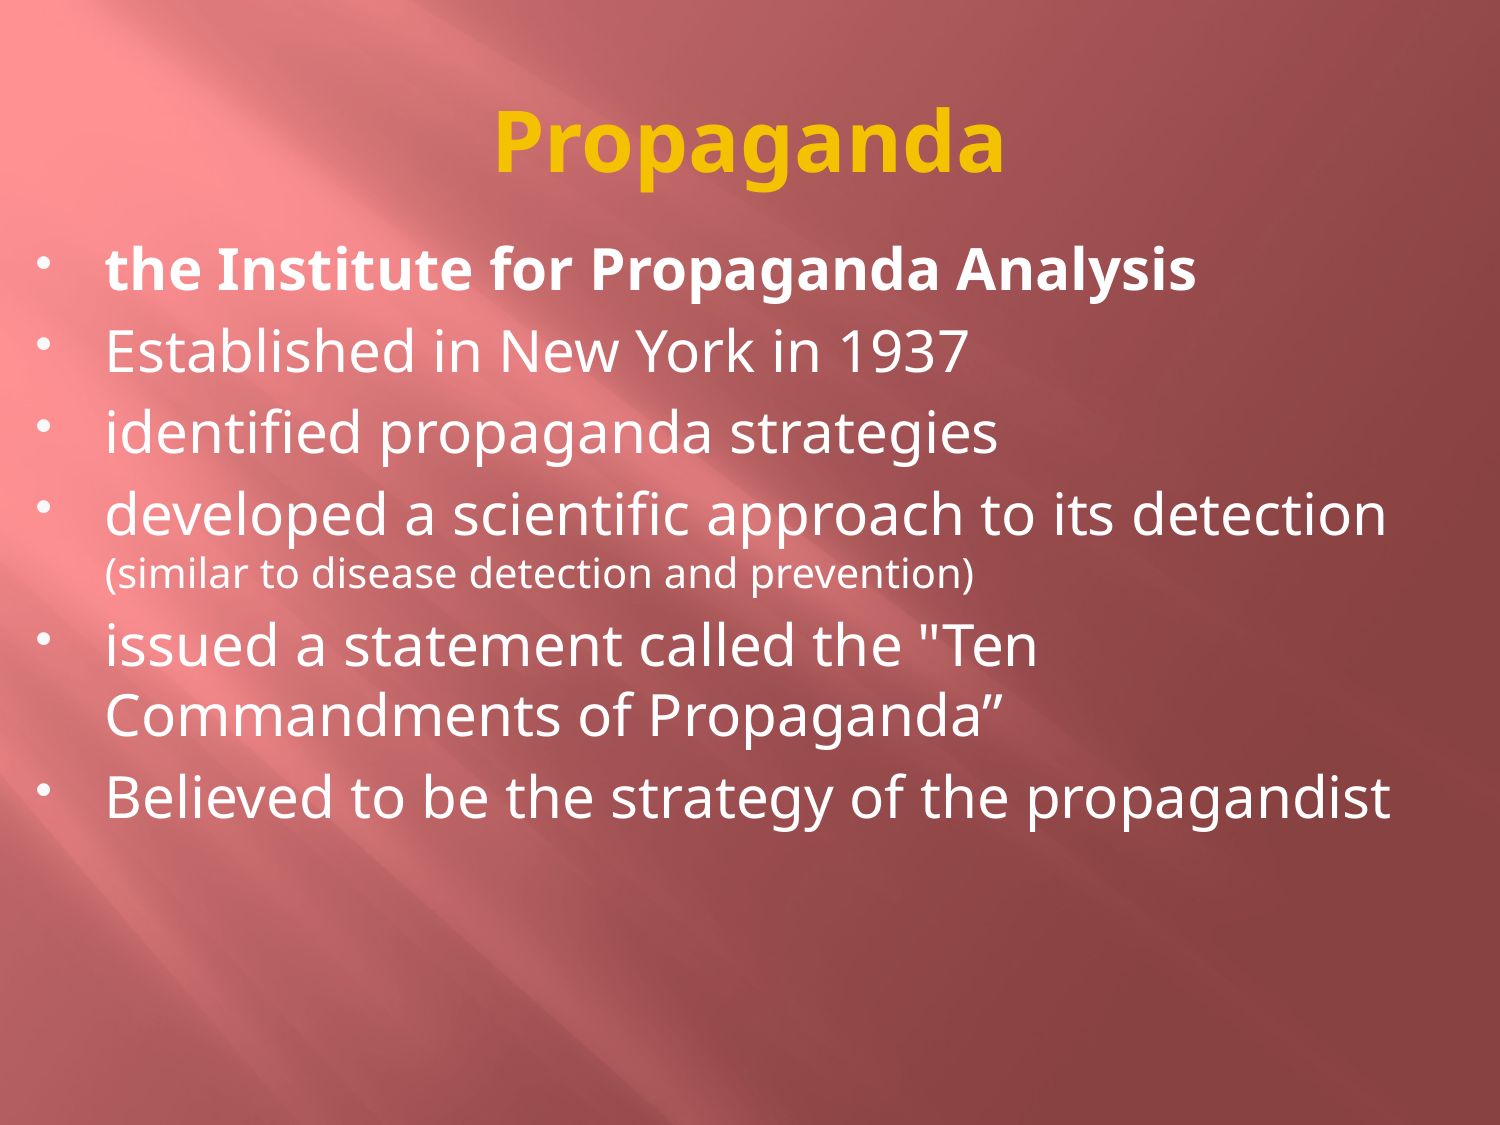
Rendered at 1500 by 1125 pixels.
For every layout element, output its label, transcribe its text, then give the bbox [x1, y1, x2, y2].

title Propaganda [75, 45, 1425, 224]
list the Institute for Propaganda Analysis Established in New York in 1937 identified propaganda strategies developed a scientific approach to its detection (similar to disease detection and prevention) issued a statement called the "Ten Commandments of Propaganda” Believed to be the strategy of the propagandist [0, 224, 1475, 1035]
